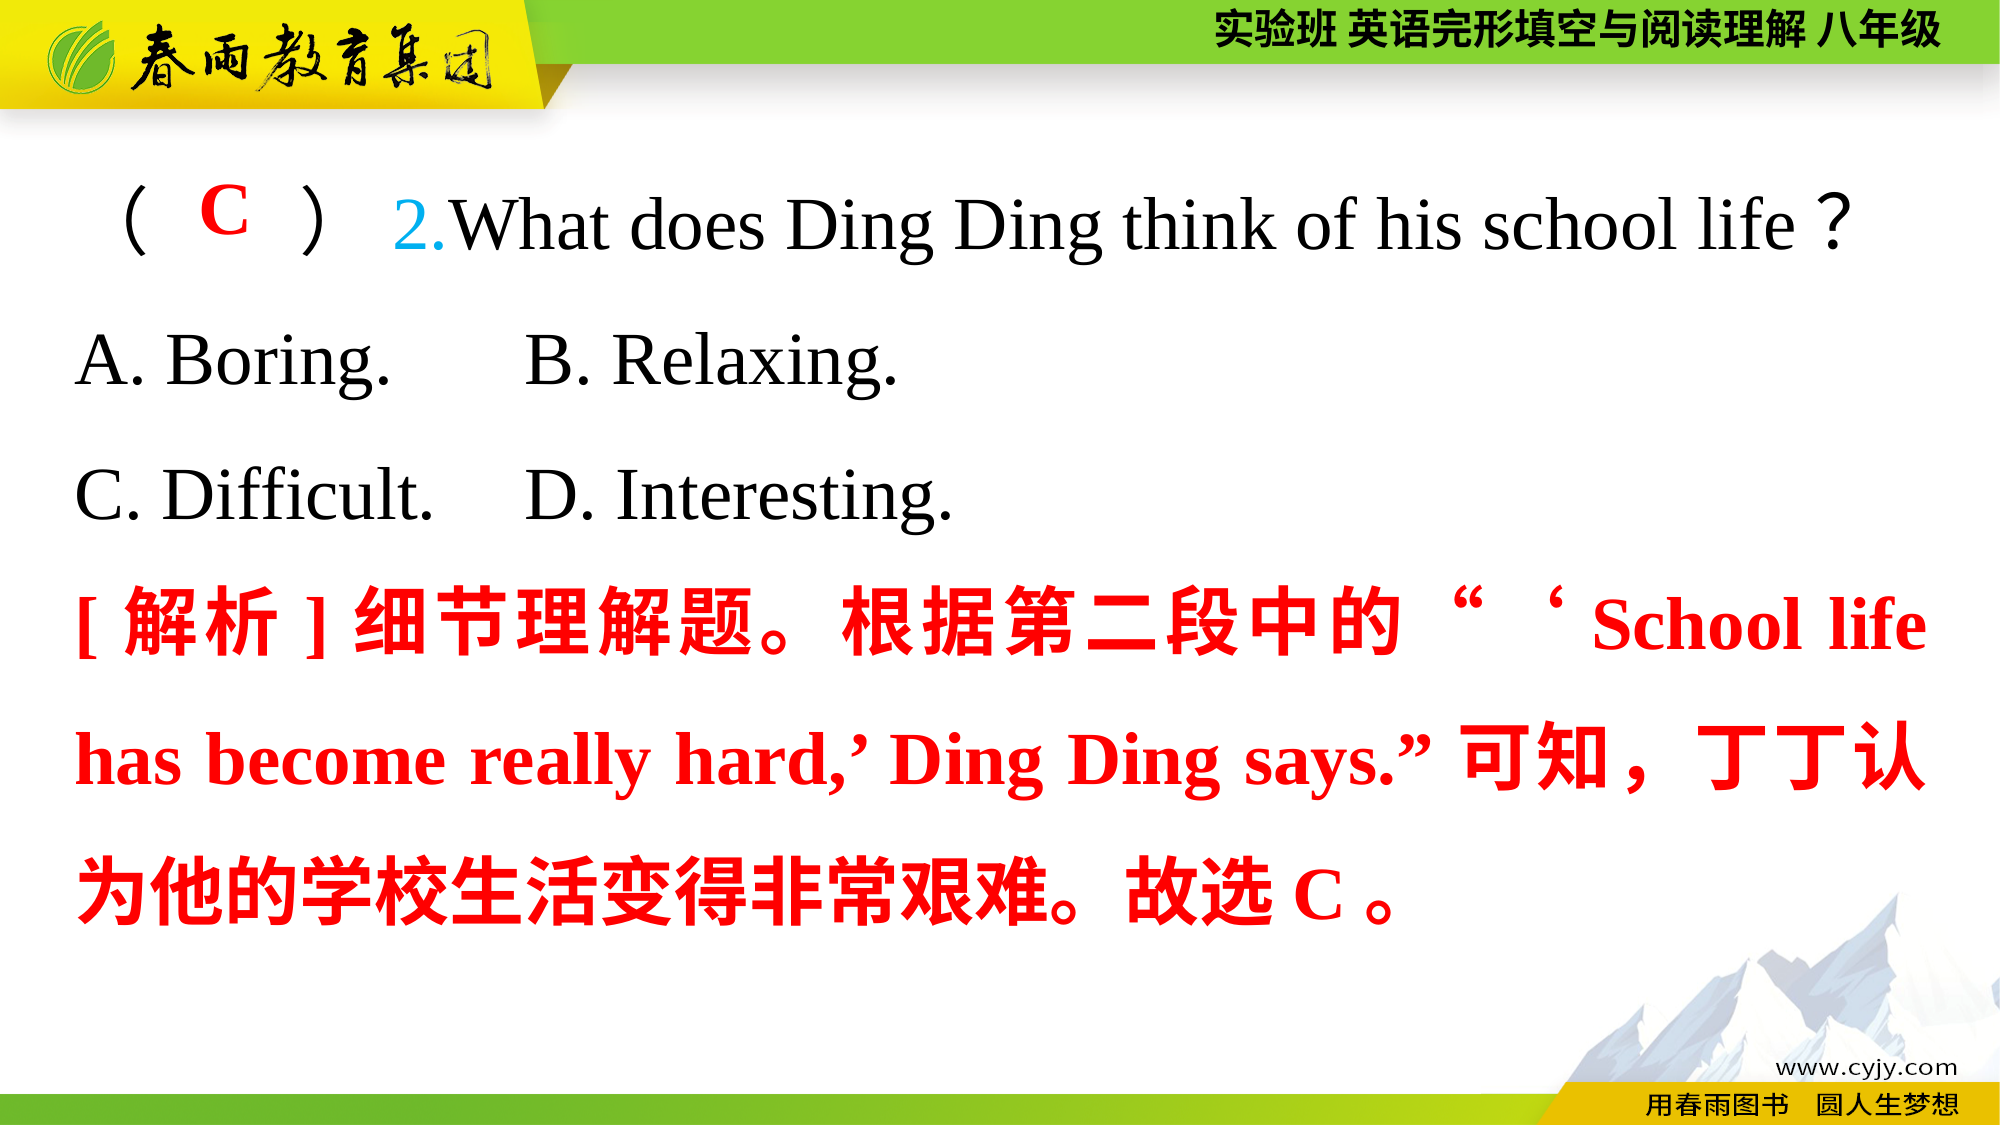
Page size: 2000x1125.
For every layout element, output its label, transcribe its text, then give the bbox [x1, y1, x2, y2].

list （ ）2.What does Ding Ding think of his school life？ A. Boring. B. Relaxing. C. Difficult. D. Interesting. [59, 122, 1944, 521]
picture [0, 0, 2000, 1125]
text_box [解析]细节理解题。根据第二段中的“‘School life has become really hard,’ Ding Ding says.”可知，丁丁认为他的学校生活变得非常艰难。故选C。 [59, 521, 1944, 942]
text_box C [184, 152, 269, 258]
